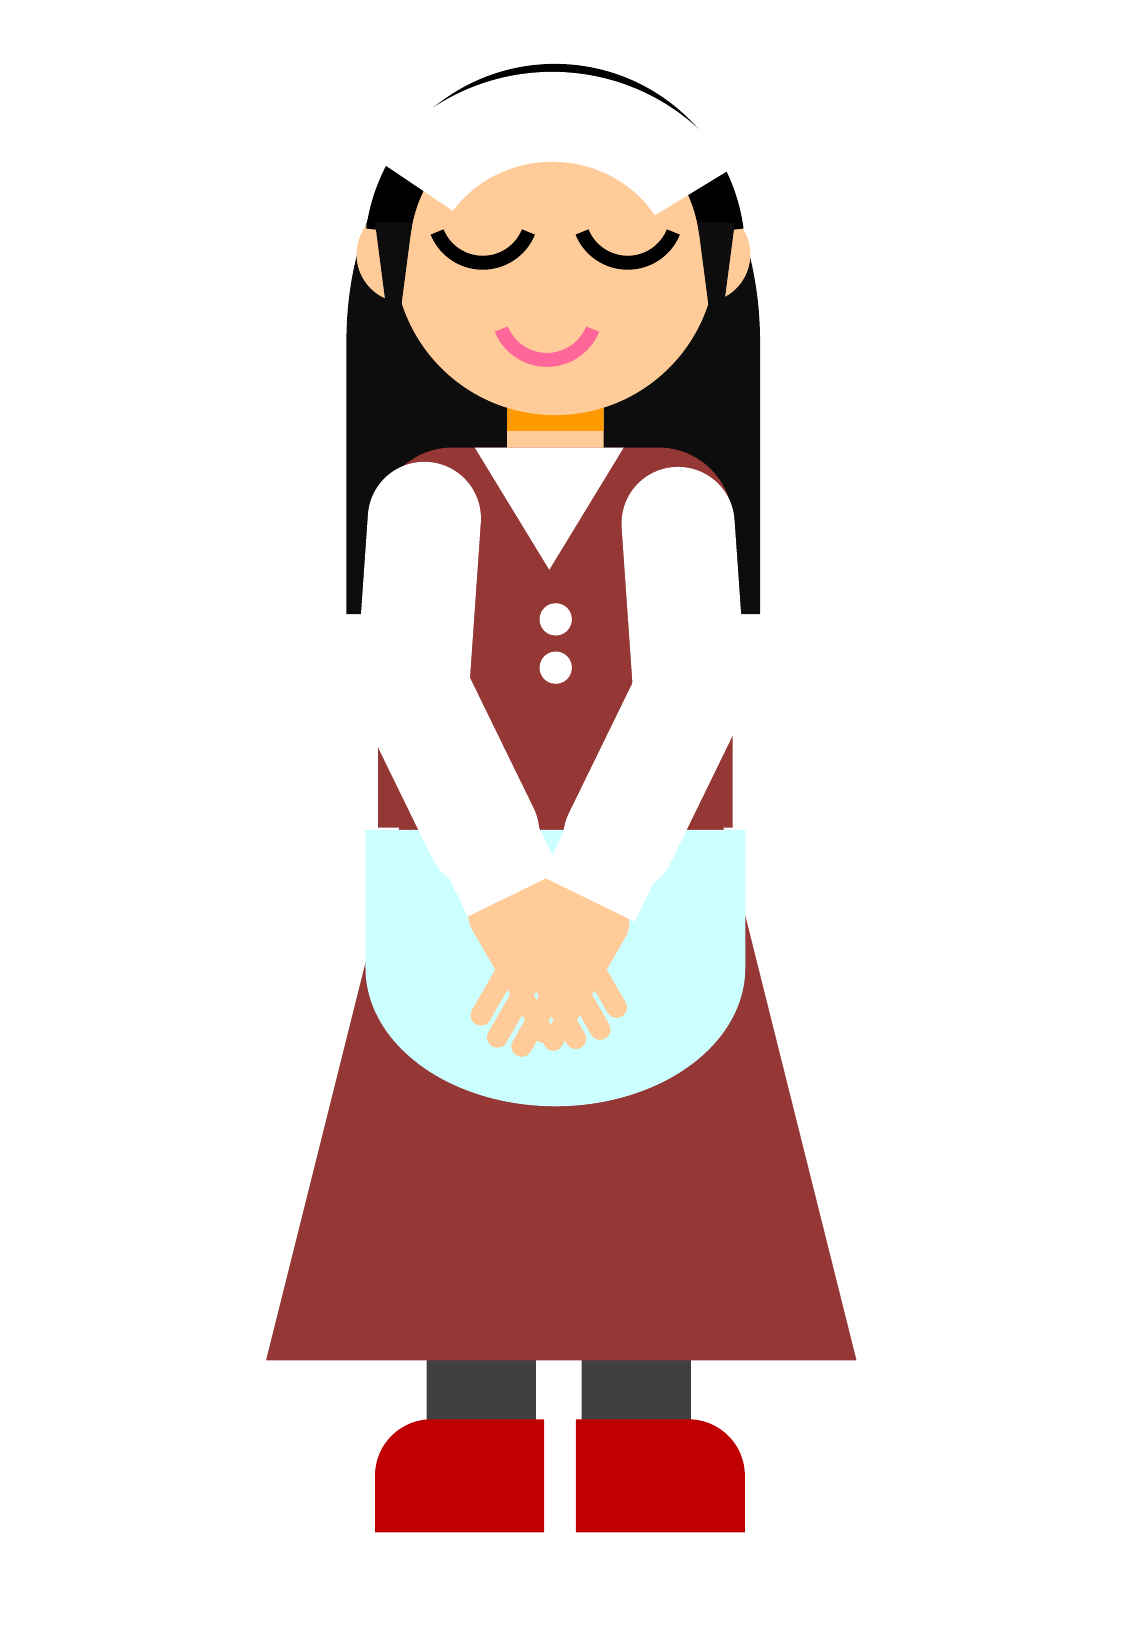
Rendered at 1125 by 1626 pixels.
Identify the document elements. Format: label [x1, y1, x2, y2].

text_box [265, 63, 857, 1533]
